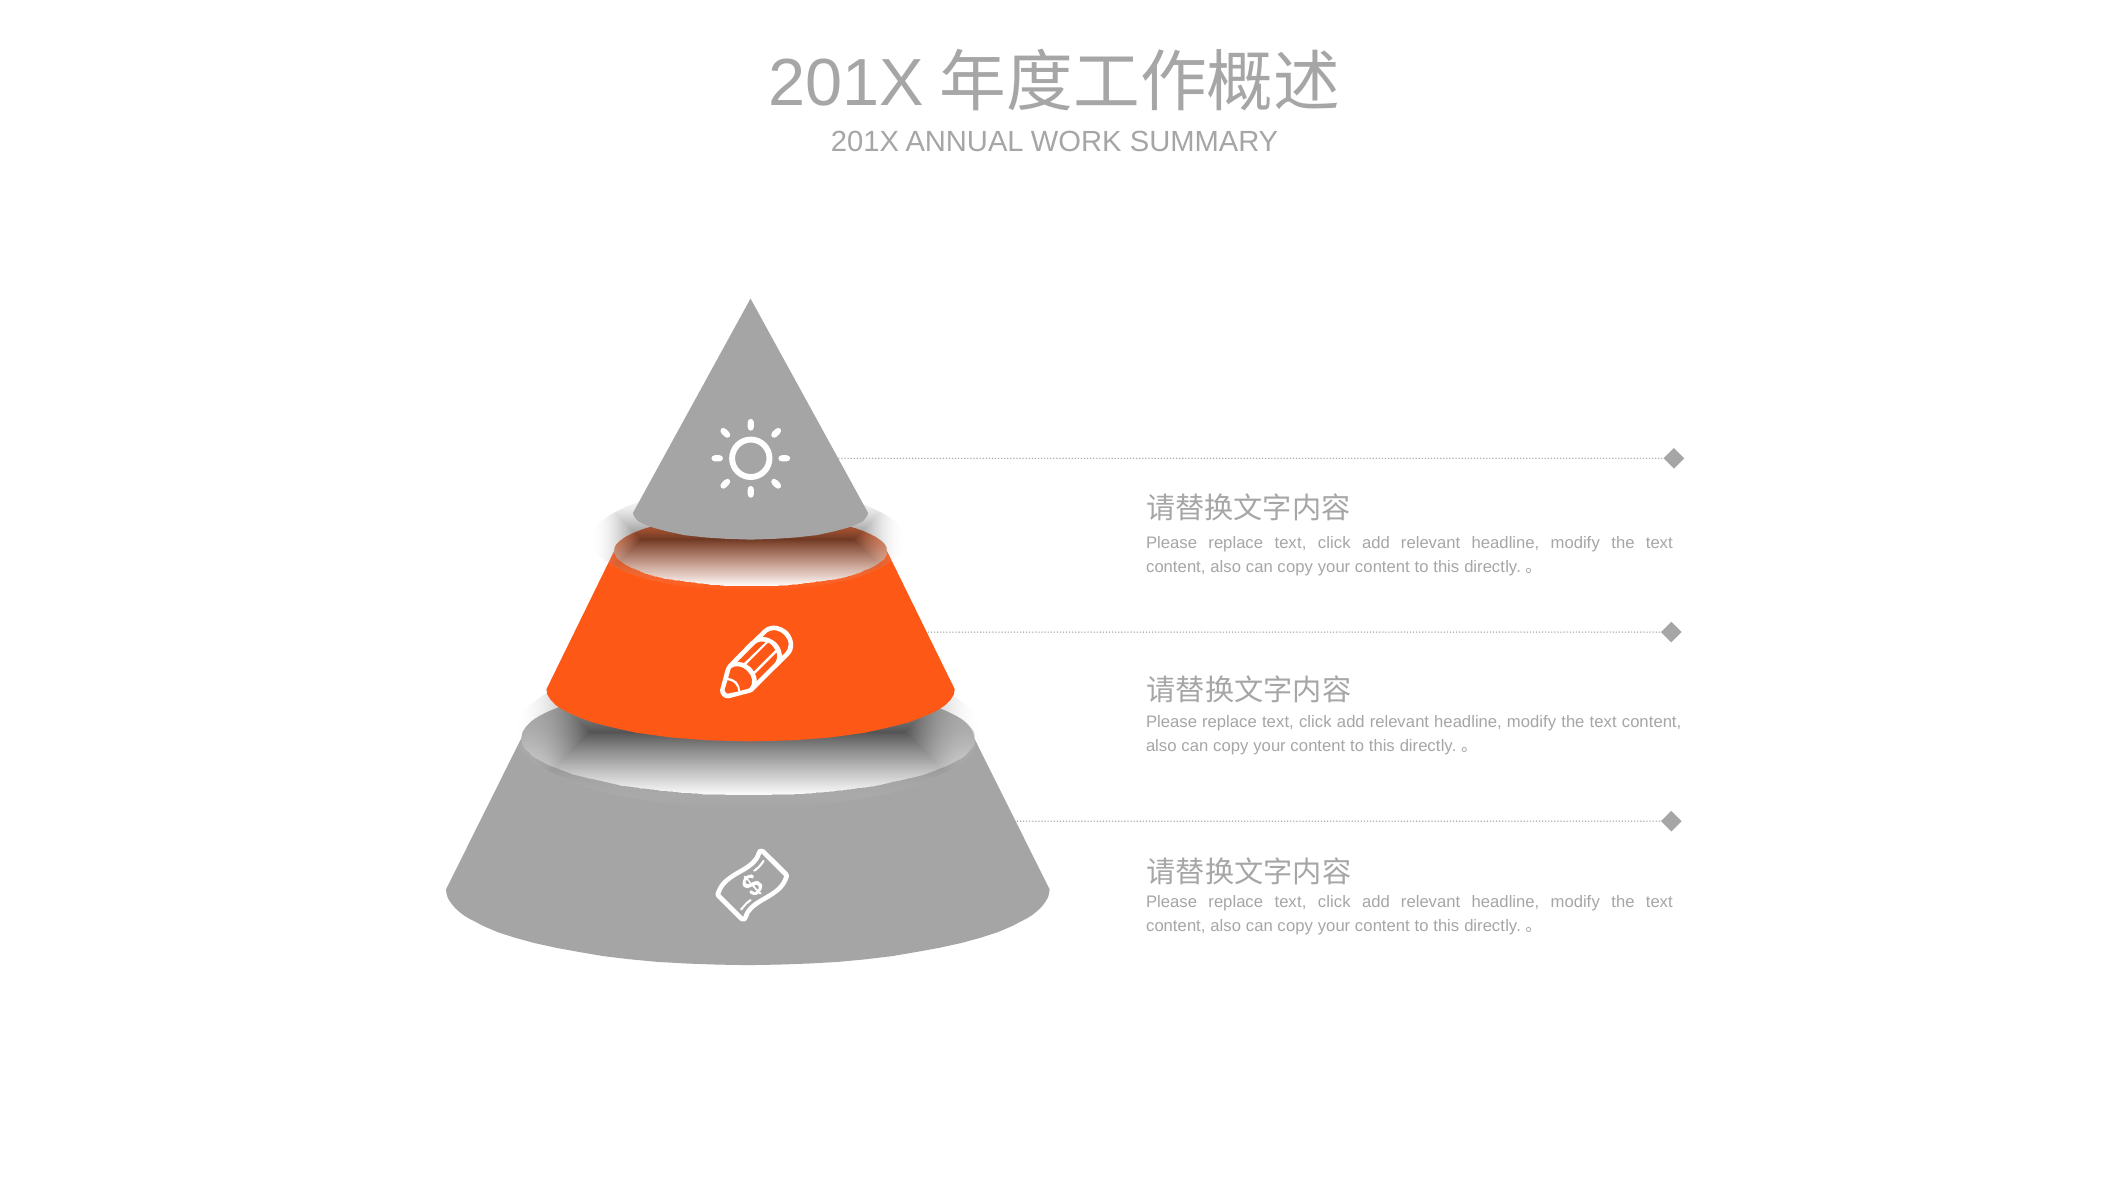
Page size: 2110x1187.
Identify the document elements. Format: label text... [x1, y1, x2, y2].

text_box [747, 418, 754, 431]
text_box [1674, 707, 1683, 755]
text_box 请替换文字内容 [1146, 846, 1352, 889]
text_box Please replace text, click add relevant headline, modify the text content, also can copy your content to this directly.。 [1146, 886, 1674, 935]
text_box 201X ANNUAL WORK SUMMARY [824, 122, 1285, 158]
text_box [729, 436, 773, 480]
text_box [445, 656, 1050, 966]
text_box [720, 478, 731, 487]
text_box [720, 427, 731, 438]
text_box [715, 848, 790, 922]
text_box [771, 427, 782, 438]
text_box [711, 455, 724, 462]
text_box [747, 458, 1674, 822]
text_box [546, 487, 955, 742]
text_box 201X年度工作概述 [730, 38, 1379, 119]
text_box [647, 298, 838, 487]
